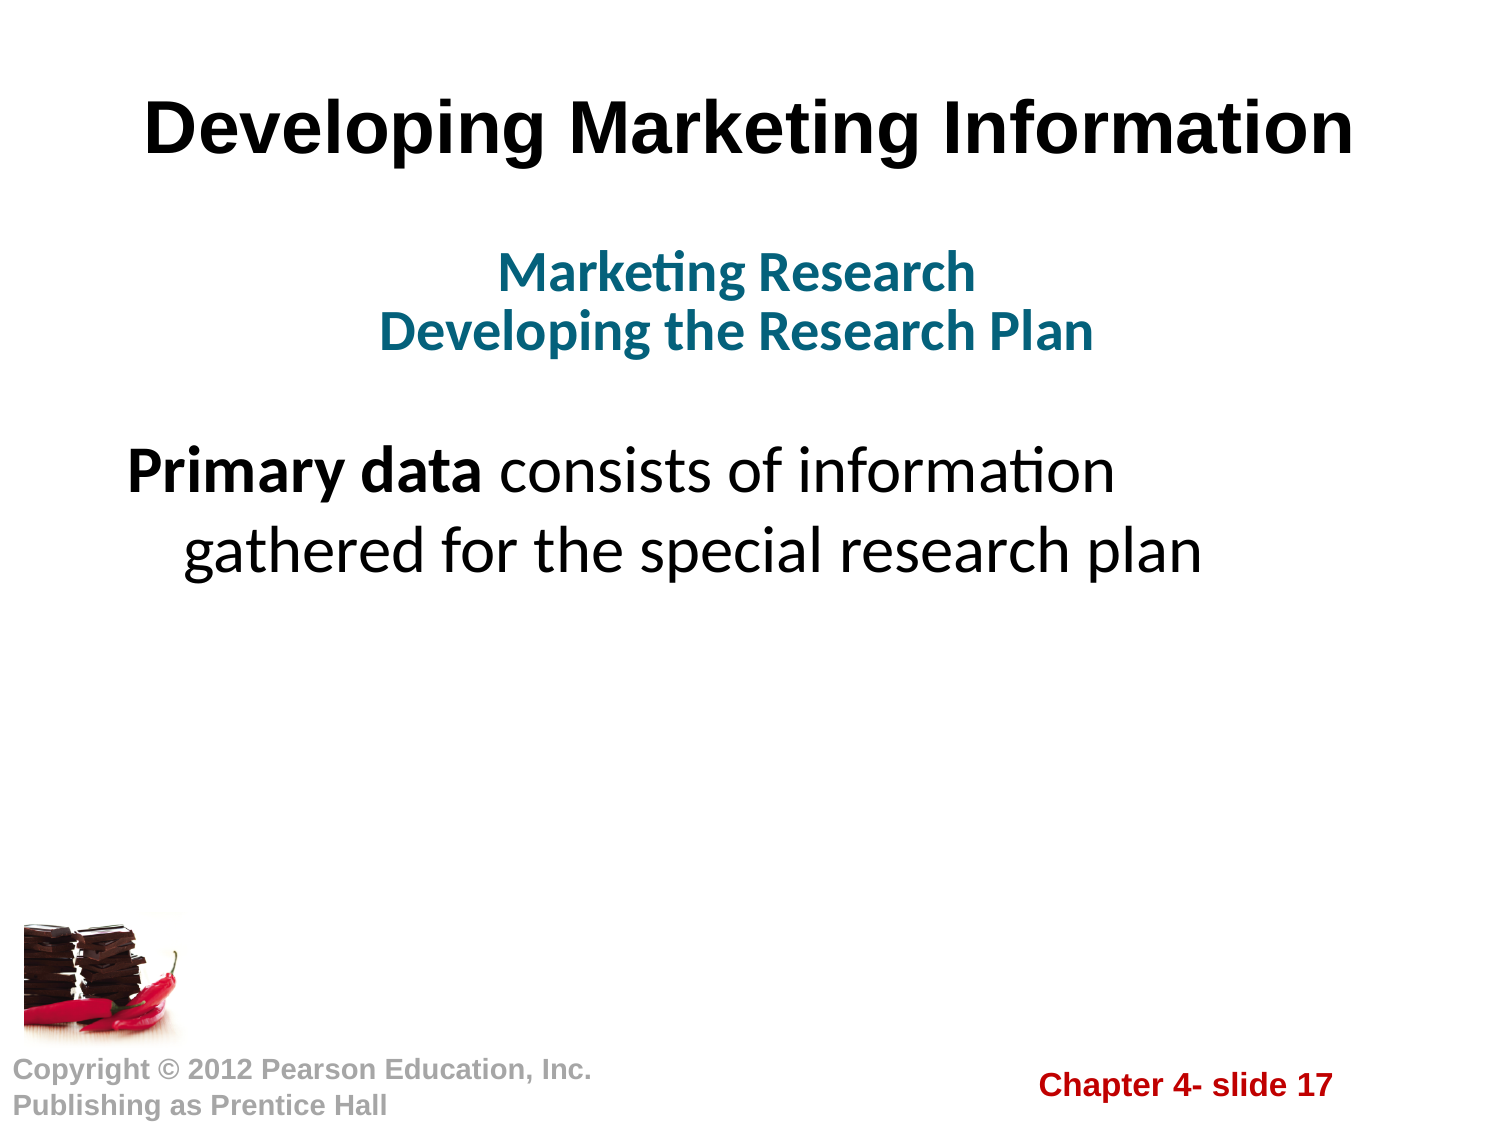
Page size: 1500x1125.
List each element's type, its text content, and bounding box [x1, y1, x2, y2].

list Marketing Research Developing the Research Plan [149, 237, 1326, 301]
title Developing Marketing Information [112, 37, 1388, 226]
picture [24, 912, 191, 1050]
list Primary data consists of information gathered for the special research plan [112, 324, 1388, 1001]
